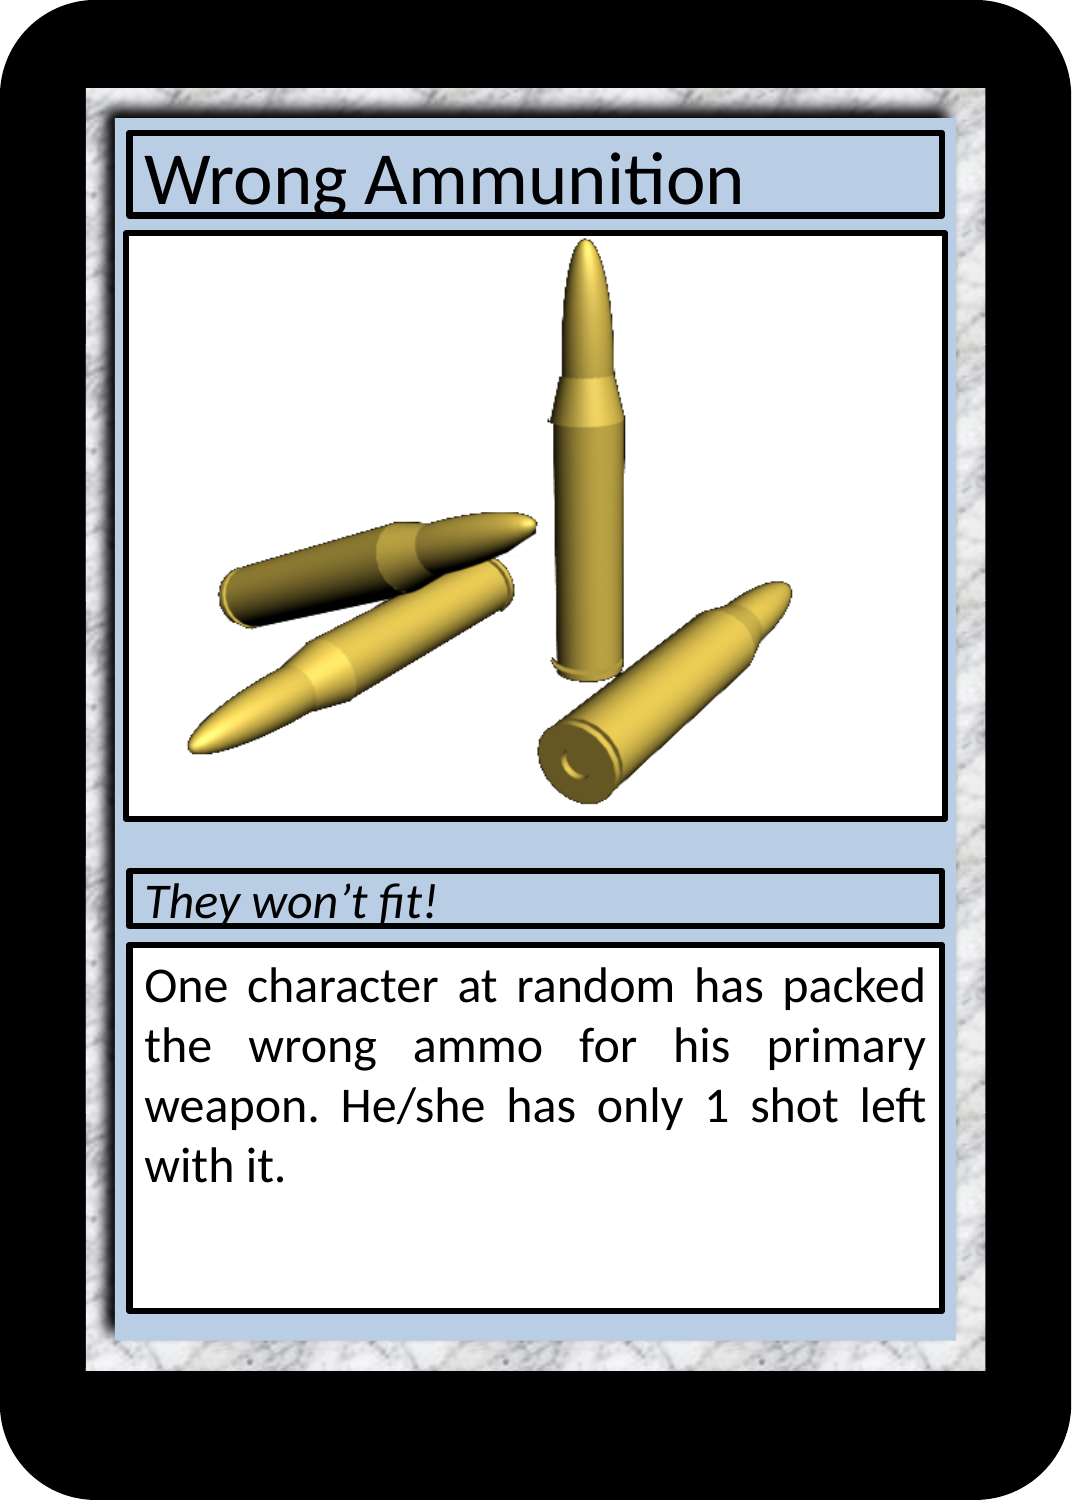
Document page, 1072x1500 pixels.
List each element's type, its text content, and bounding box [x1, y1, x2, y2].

list They won’t fit! [126, 868, 945, 929]
list One character at random has packed the wrong ammo for his primary weapon. He/she has only 1 shot left with it. [126, 942, 945, 1314]
picture [85, 88, 986, 1371]
title Wrong Ammunition [126, 130, 945, 219]
